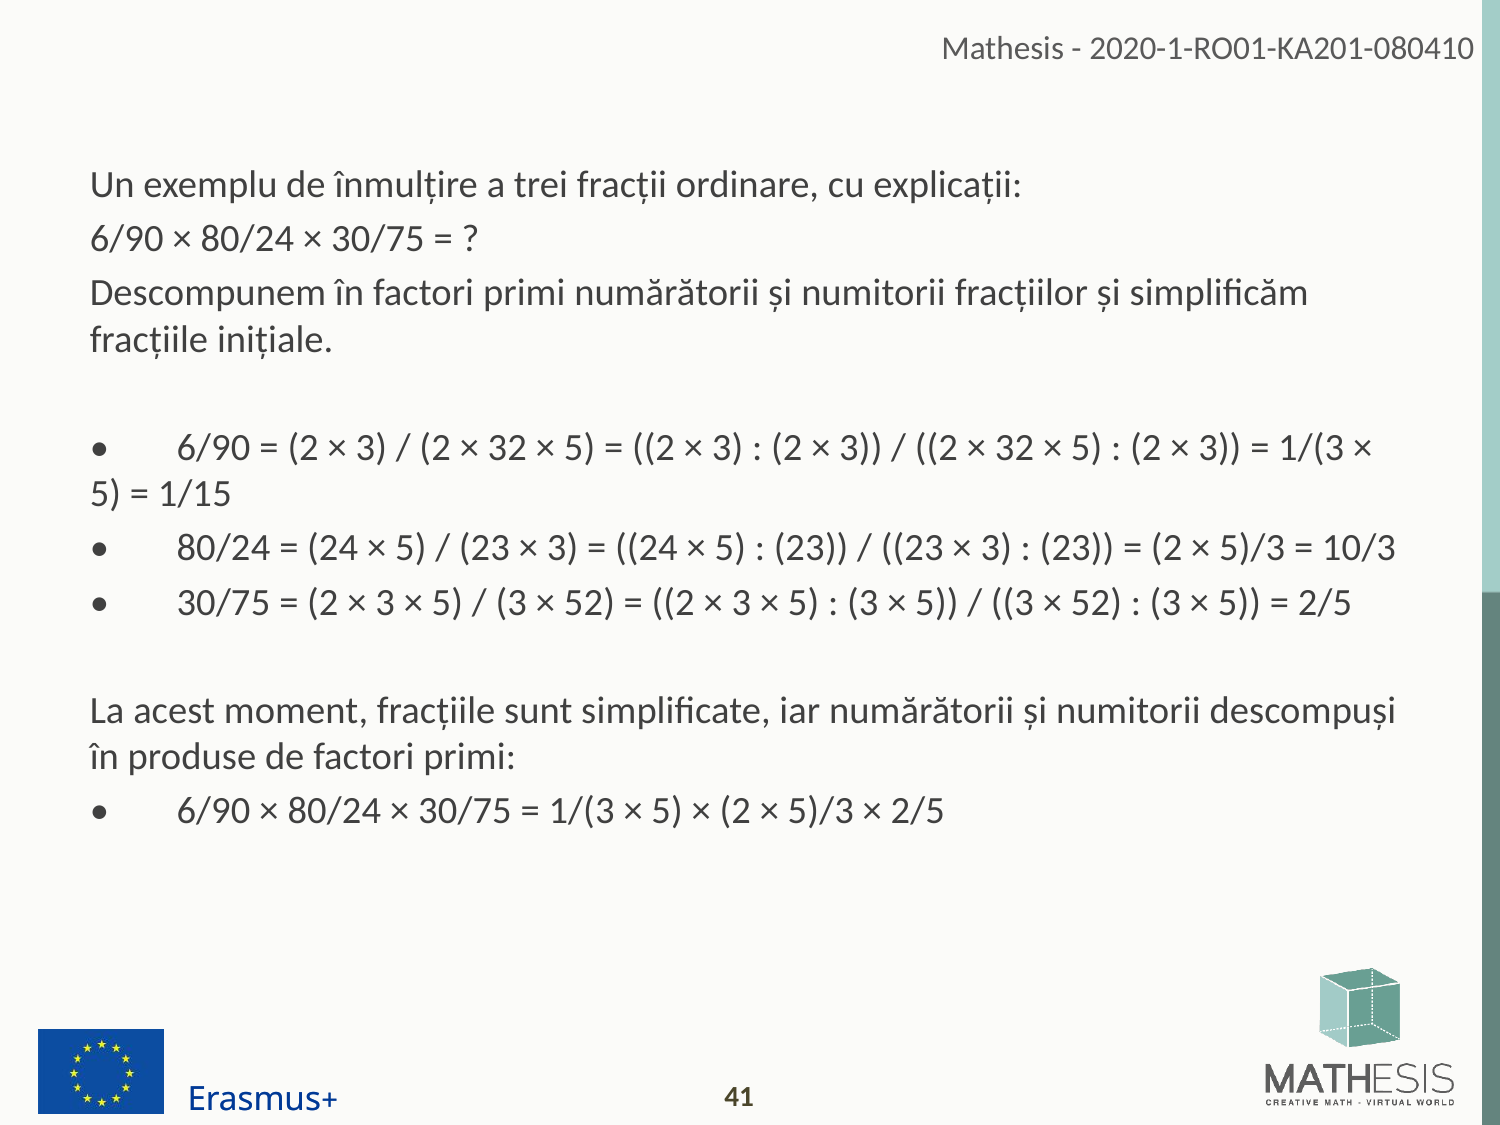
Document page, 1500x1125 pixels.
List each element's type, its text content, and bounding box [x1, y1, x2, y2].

list Un exemplu de înmulțire a trei fracții ordinare, cu explicații: 6/90 × 80/24 × 30/75 = ? Descompunem în factori primi numărătorii și numitorii fracțiilor și simplificăm fracțiile inițiale. • 6/90 = (2 × 3) / (2 × 32 × 5) = ((2 × 3) : (2 × 3)) / ((2 × 32 × 5) : (2 × 3)) = 1/(3 × 5) = 1/15 • 80/24 = (24 × 5) / (23 × 3) = ((24 × 5) : (23)) / ((23 × 3) : (23)) = (2 × 5)/3 = 10/3 • 30/75 = (2 × 3 × 5) / (3 × 52) = ((2 × 3 × 5) : (3 × 5)) / ((3 × 52) : (3 × 5)) = 2/5 La acest moment, fracțiile sunt simplificate, iar numărătorii și numitorii descompuși în produse de factori primi: • 6/90 × 80/24 × 30/75 = 1/(3 × 5) × (2 × 5)/3 × 2/5 [75, 151, 1425, 894]
picture [38, 1029, 164, 1114]
